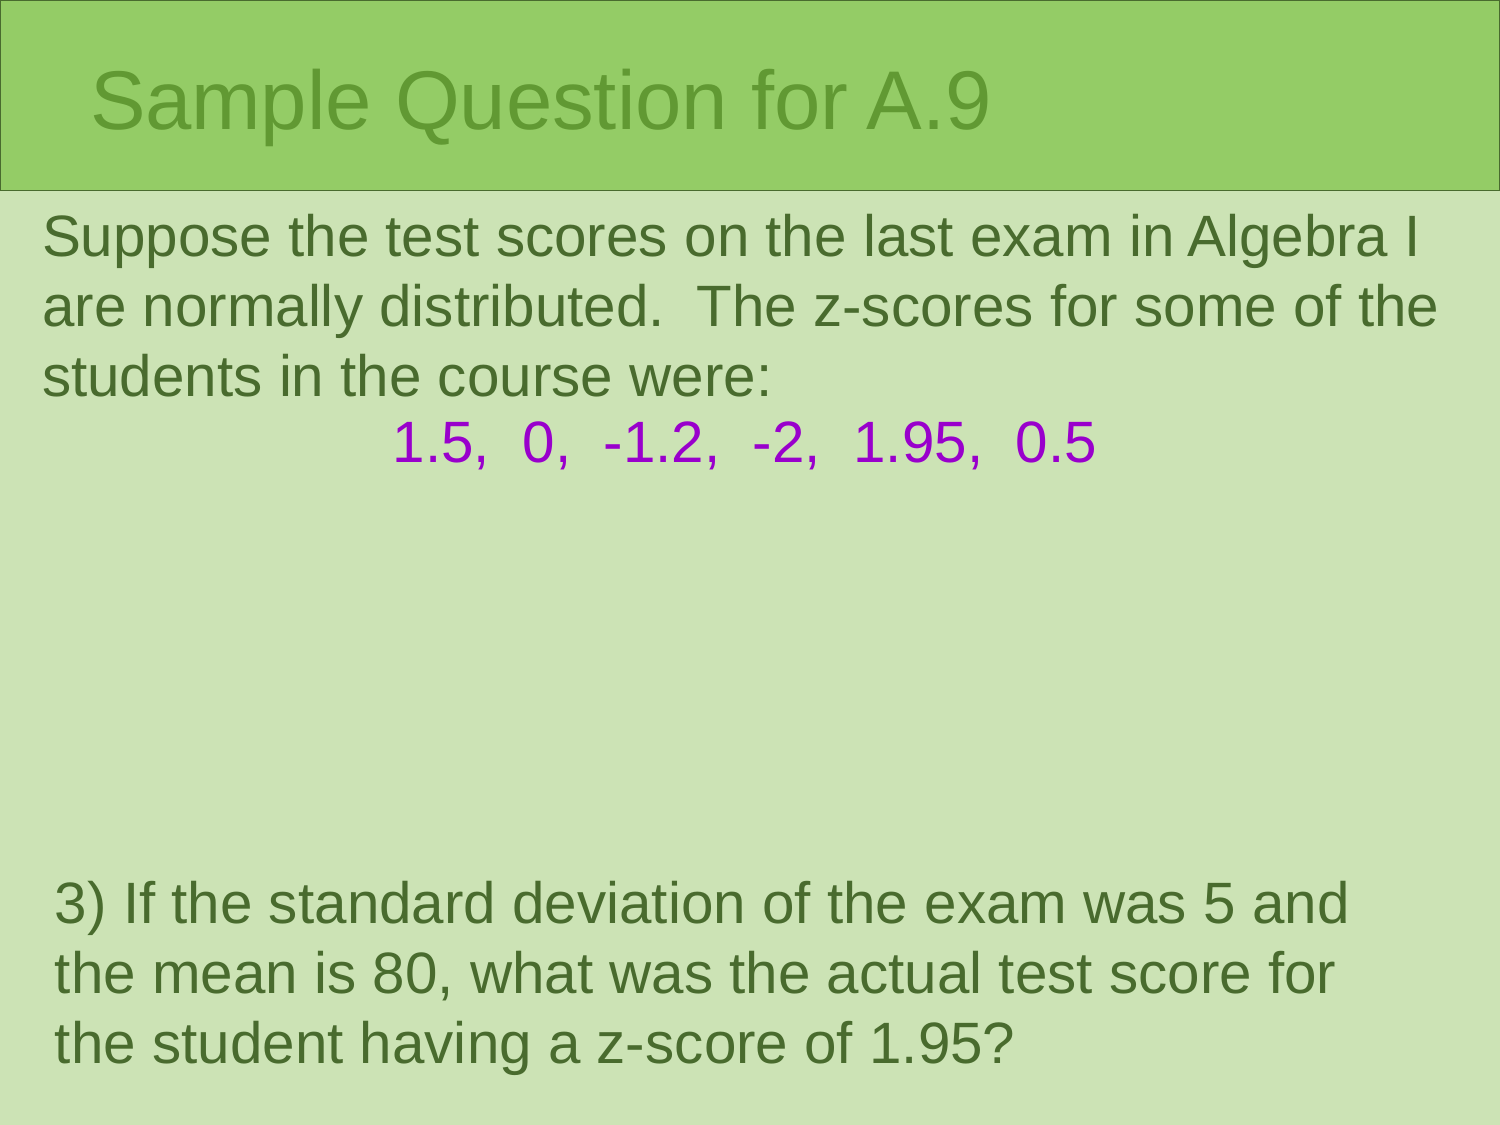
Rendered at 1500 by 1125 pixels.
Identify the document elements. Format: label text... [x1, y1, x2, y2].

text_box 1.5, 0, -1.2, -2, 1.95, 0.5 [377, 397, 1140, 482]
text_box Suppose the test scores on the last exam in Algebra I are normally distributed. The z-scores for some of the students in the course were: [27, 190, 1500, 416]
title Sample Question for A.9 [74, 30, 1406, 162]
text_box 3) If the standard deviation of the exam was 5 and the mean is 80, what was the actual test score for the student having a z-score of 1.95? [40, 857, 1382, 1083]
